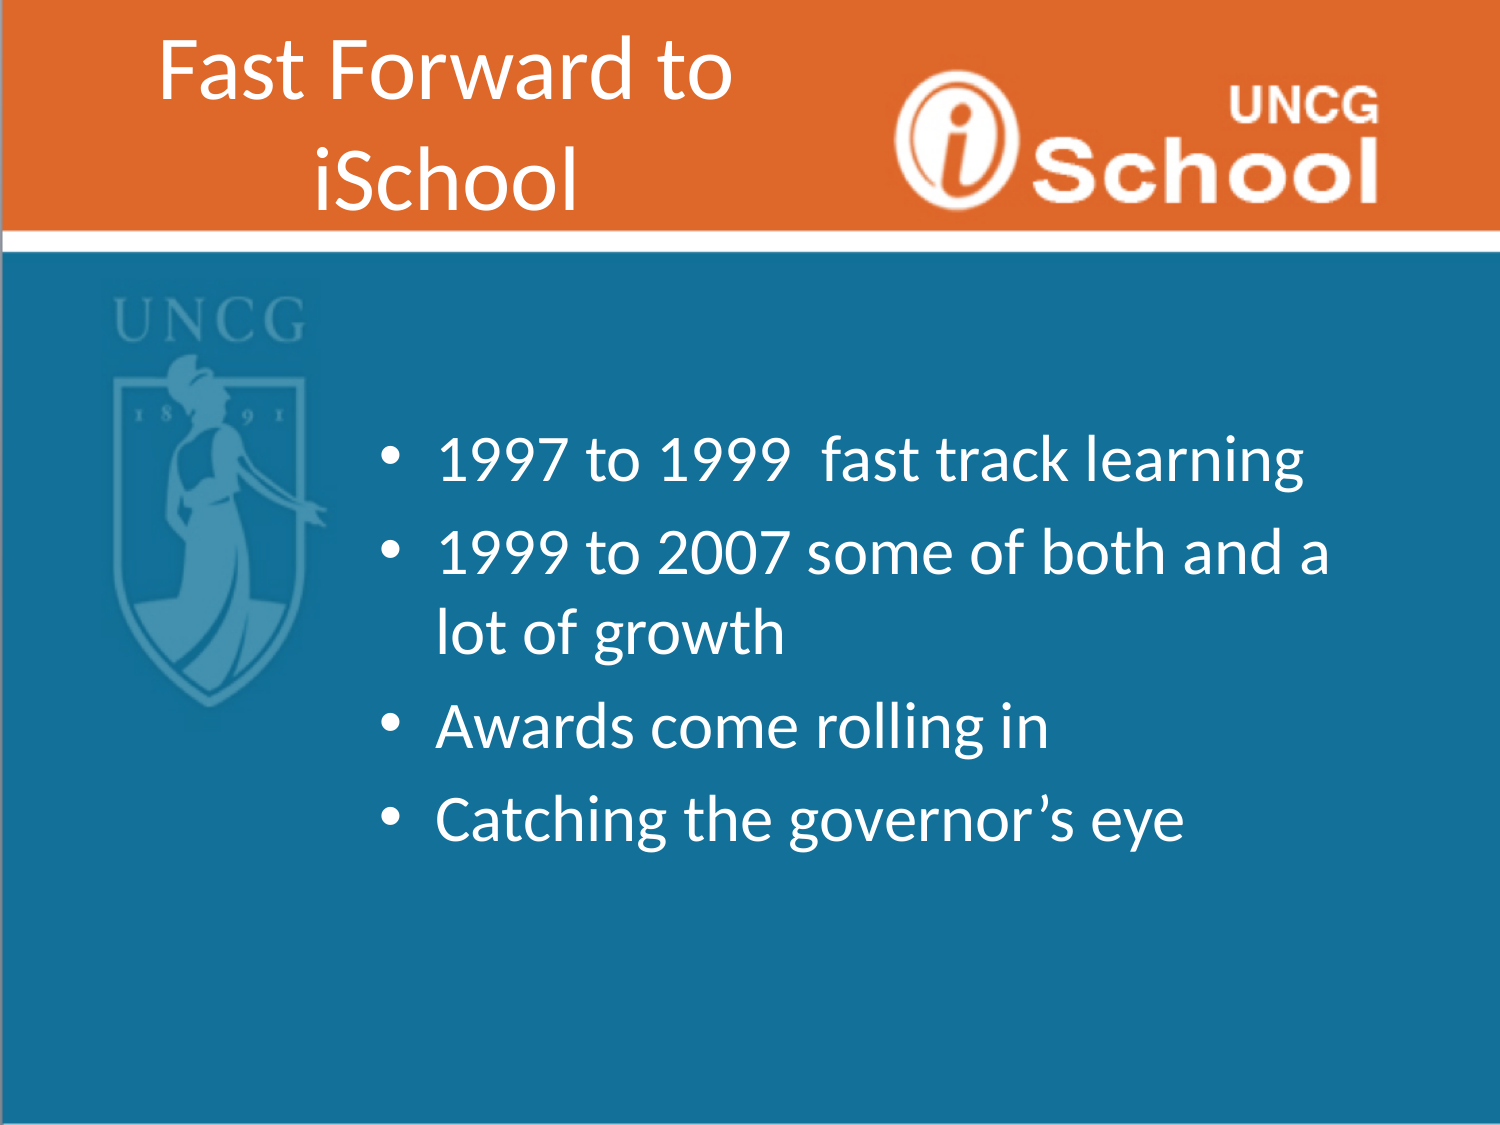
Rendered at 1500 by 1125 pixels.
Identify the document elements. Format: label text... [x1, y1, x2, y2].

list 1997 to 1999 fast track learning 1999 to 2007 some of both and a lot of growth Awards come rolling in Catching the governor’s eye [363, 407, 1425, 1058]
picture [0, 0, 1500, 1125]
title Fast Forward to iSchool [20, 0, 873, 237]
